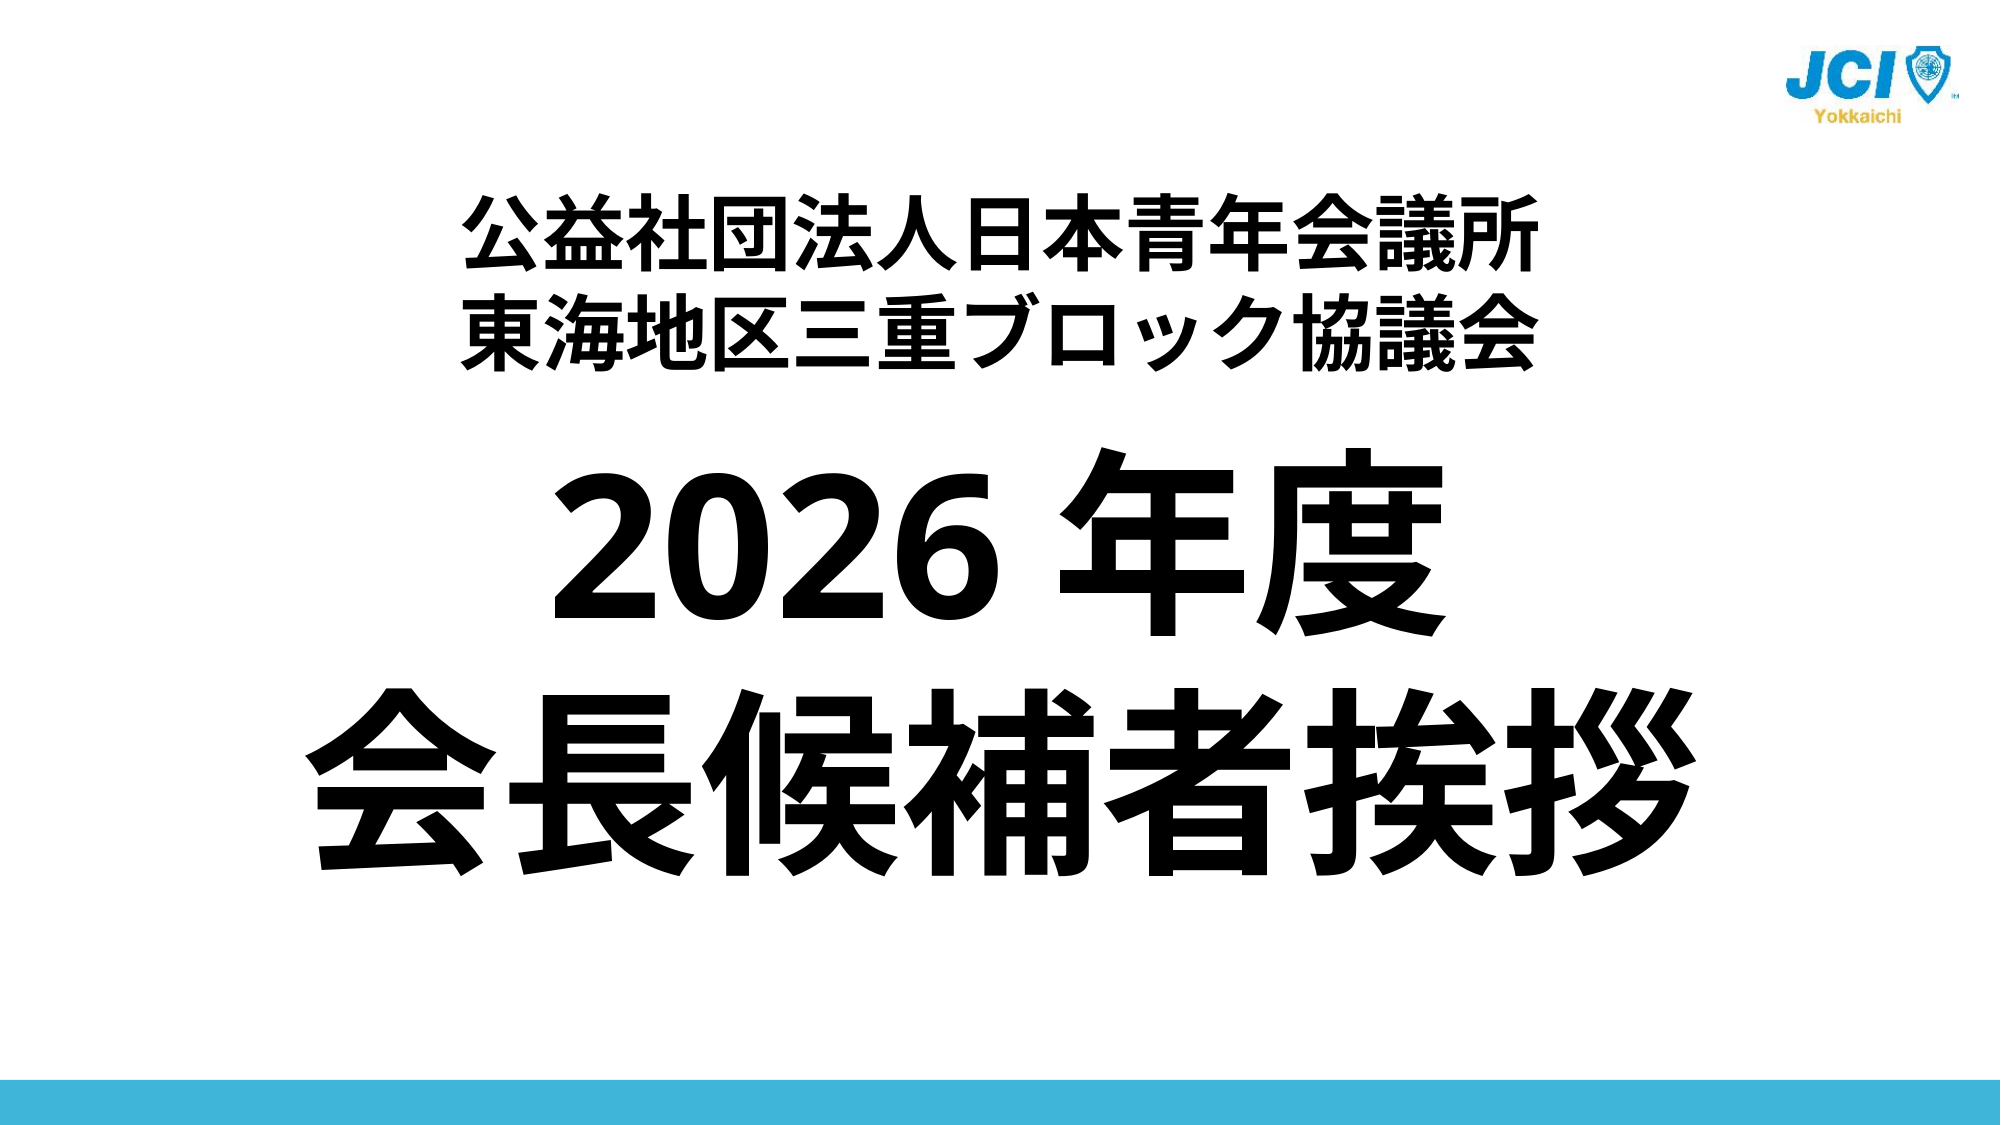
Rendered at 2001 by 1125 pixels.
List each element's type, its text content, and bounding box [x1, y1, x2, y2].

picture [1784, 45, 1961, 124]
text_box 2026年度 会長候補者挨拶 [0, 411, 2000, 907]
text_box 公益社団法人日本青年会議所 東海地区三重ブロック協議会 [0, 173, 2000, 389]
